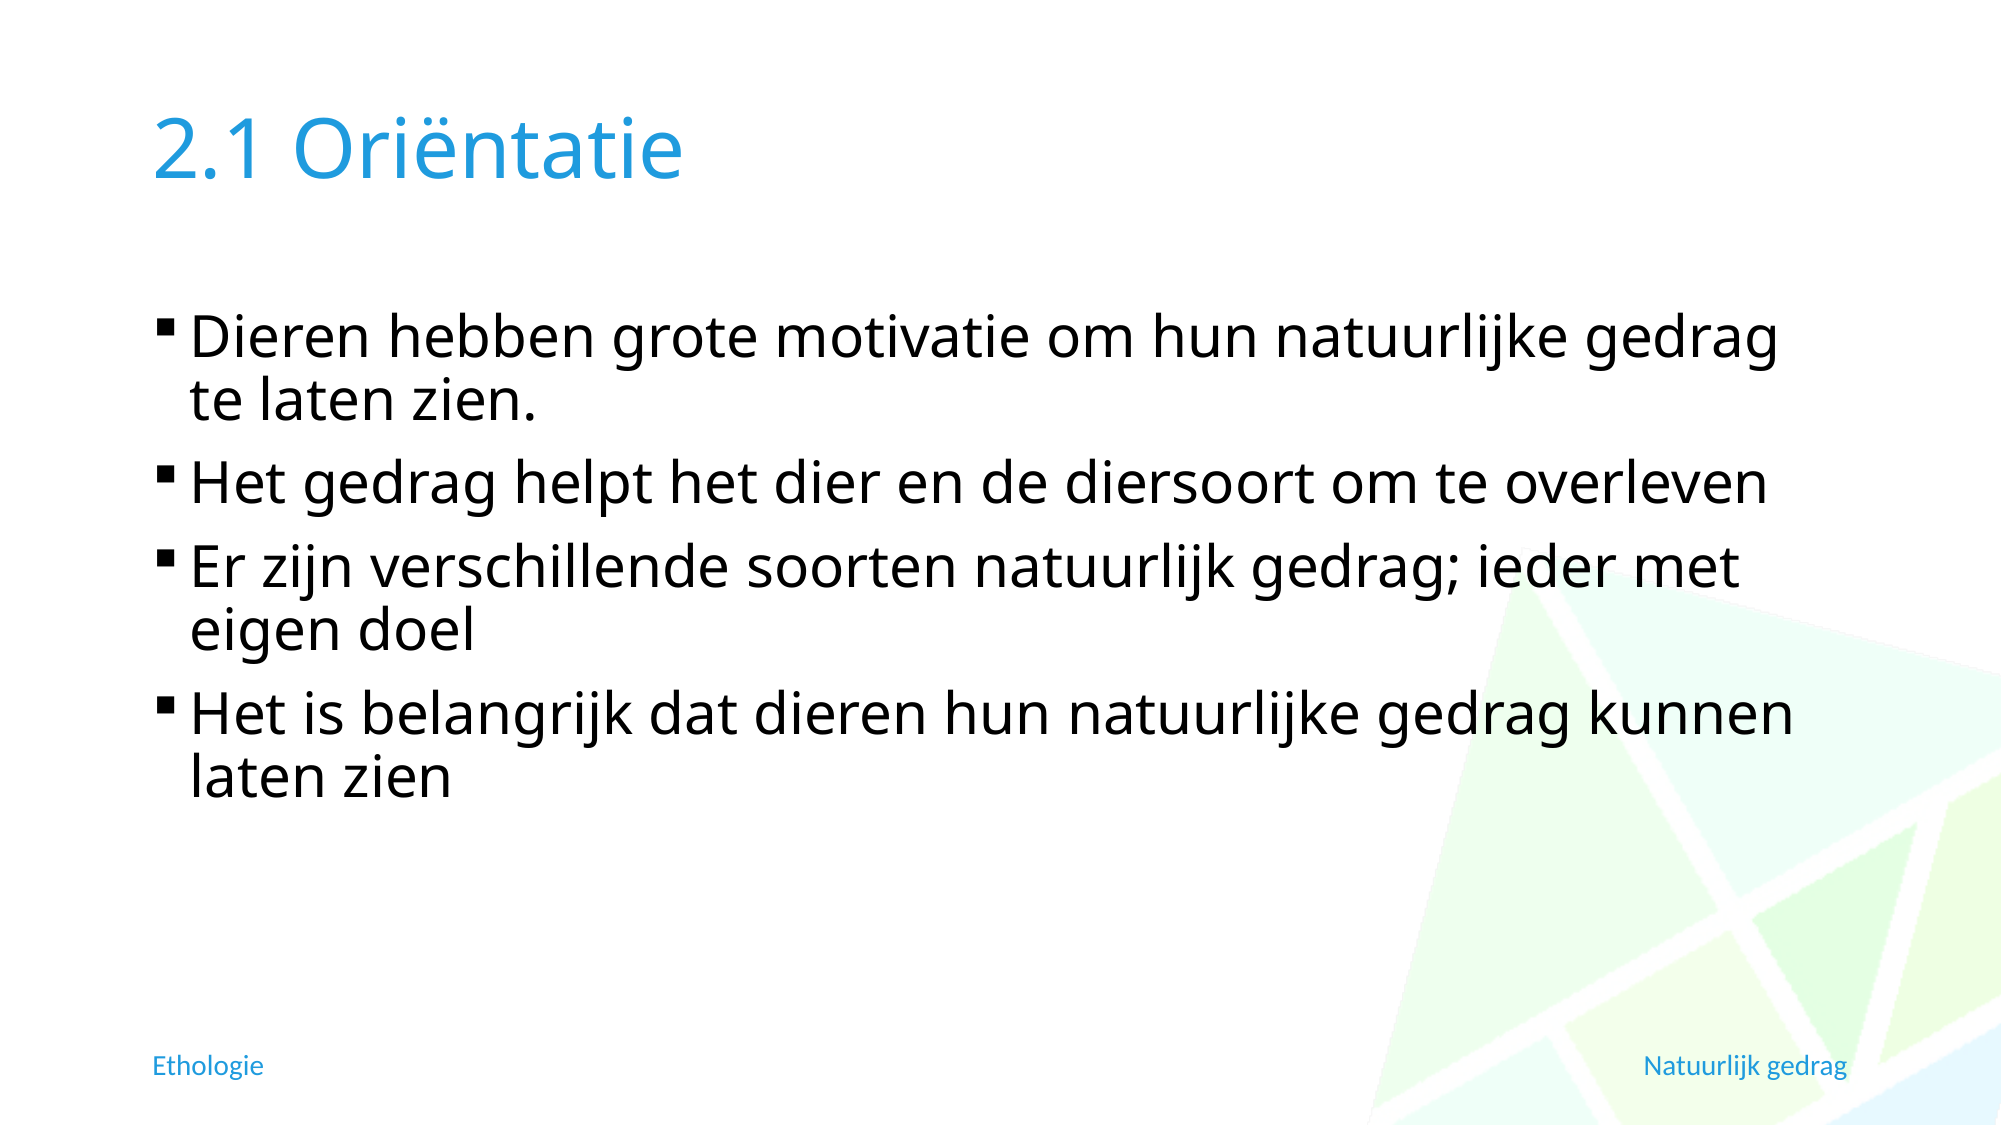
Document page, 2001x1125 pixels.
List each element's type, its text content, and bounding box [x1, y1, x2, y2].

list Dieren hebben grote motivatie om hun natuurlijke gedrag te laten zien. Het gedrag helpt het dier en de diersoort om te overleven Er zijn verschillende soorten natuurlijk gedrag; ieder met eigen doel Het is belangrijk dat dieren hun natuurlijke gedrag kunnen laten zien [137, 299, 1863, 1014]
list Natuurlijk gedrag [1412, 1042, 1863, 1103]
list Ethologie [137, 1042, 588, 1103]
title 2.1 Oriëntatie [137, 59, 1863, 243]
